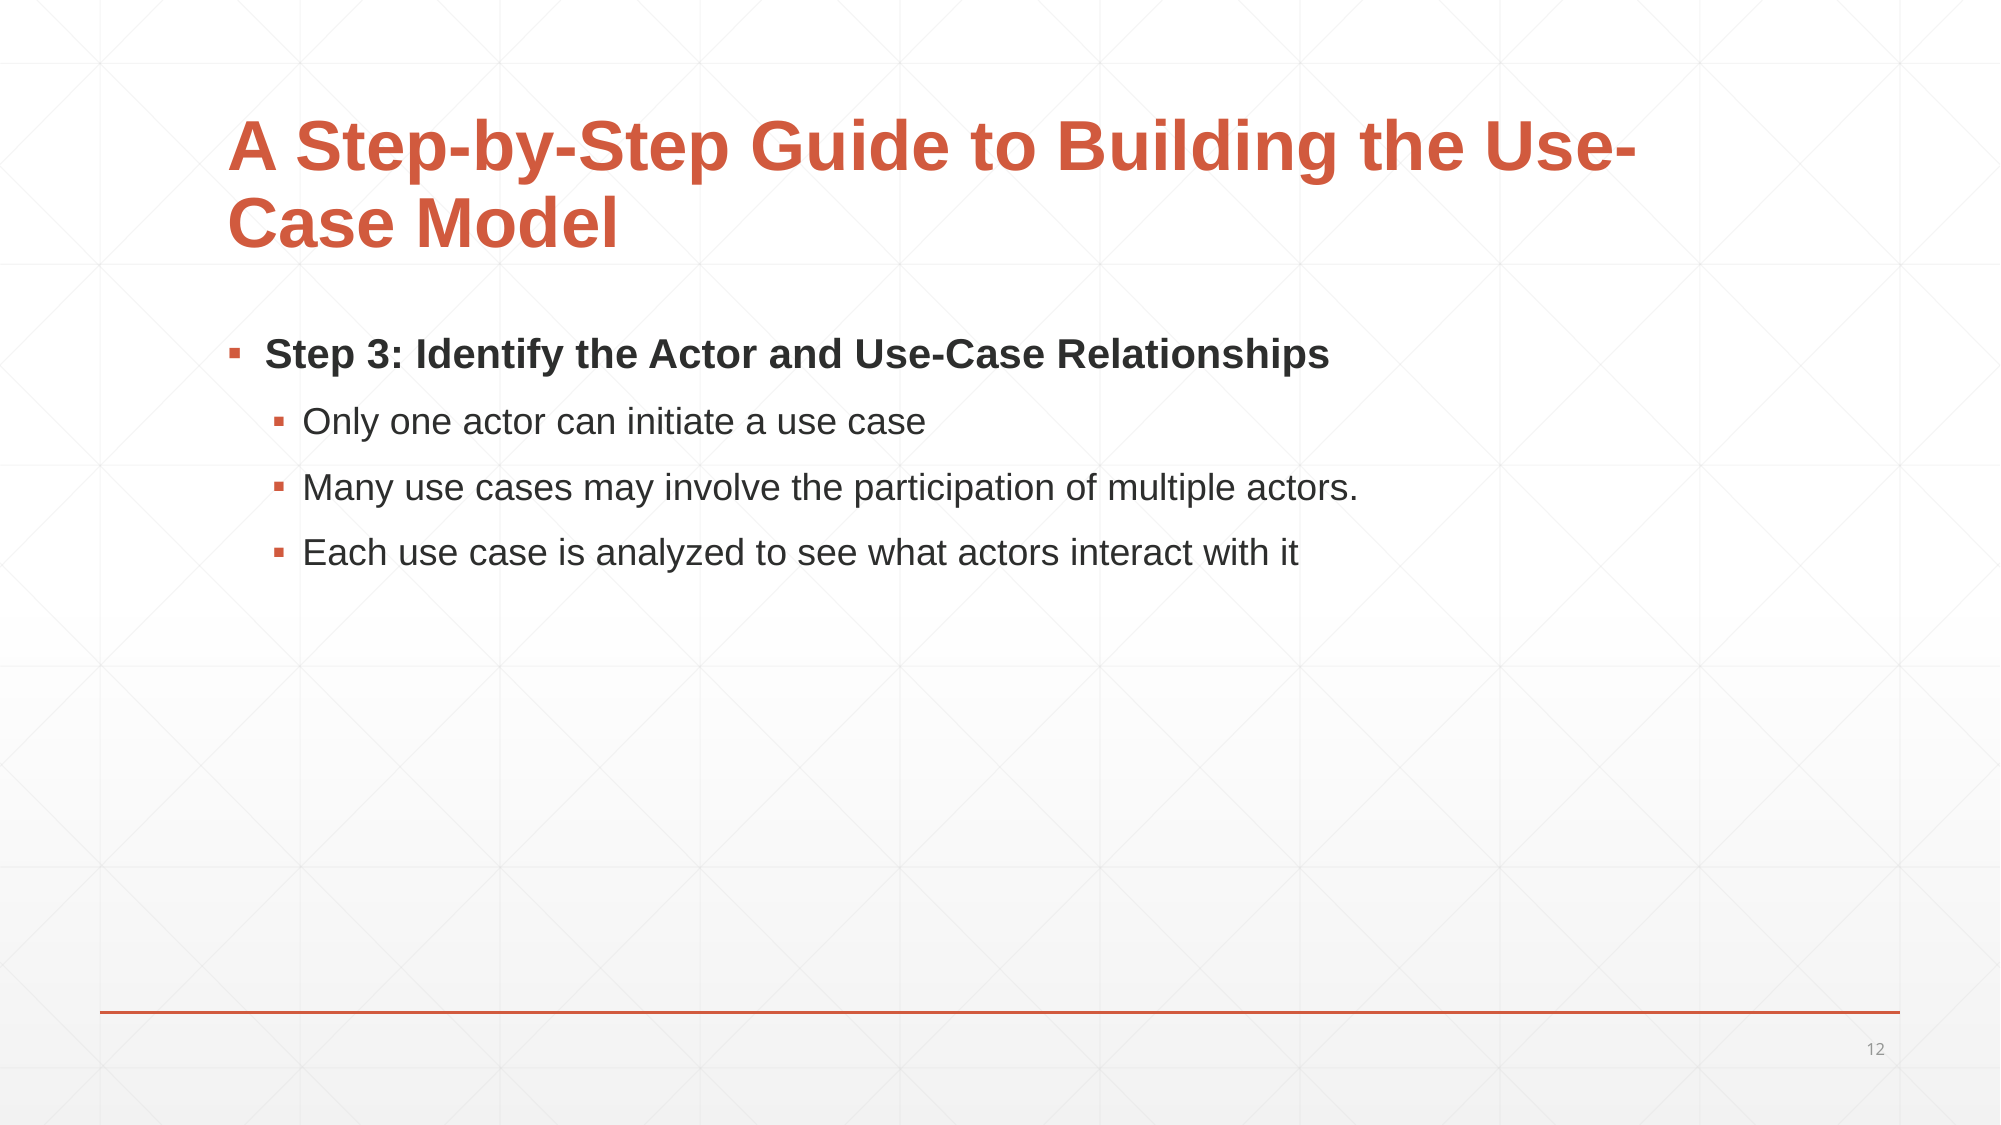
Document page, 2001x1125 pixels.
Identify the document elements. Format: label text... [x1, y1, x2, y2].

slide_number 12 [1749, 1031, 1901, 1069]
list Step 3: Identify the Actor and Use-Case Relationships Only one actor can initiate a use case Many use cases may involve the participation of multiple actors. Each use case is analyzed to see what actors interact with it [212, 324, 1788, 950]
title A Step-by-Step Guide to Building the Use-Case Model [212, 82, 1788, 271]
